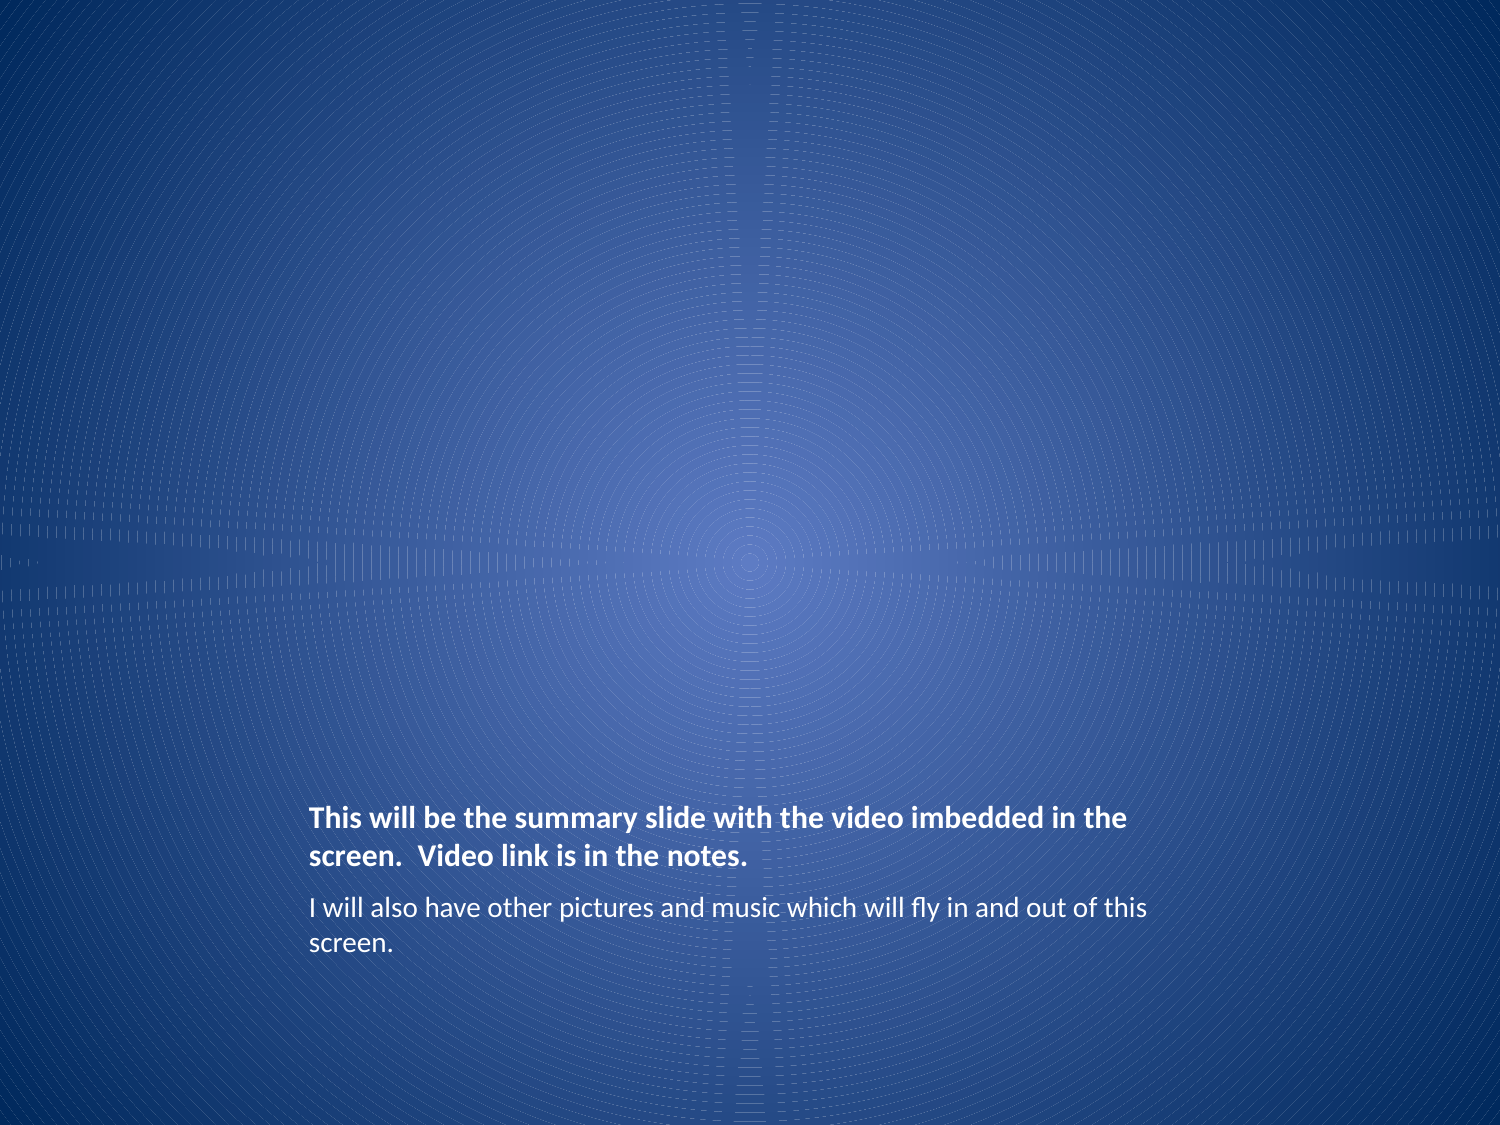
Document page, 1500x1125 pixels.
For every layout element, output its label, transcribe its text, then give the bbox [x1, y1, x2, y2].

title This will be the summary slide with the video imbedded in the screen. Video link is in the notes. [294, 787, 1194, 880]
picture [293, 100, 1195, 776]
list I will also have other pictures and music which will fly in and out of this screen. [294, 880, 1194, 1013]
